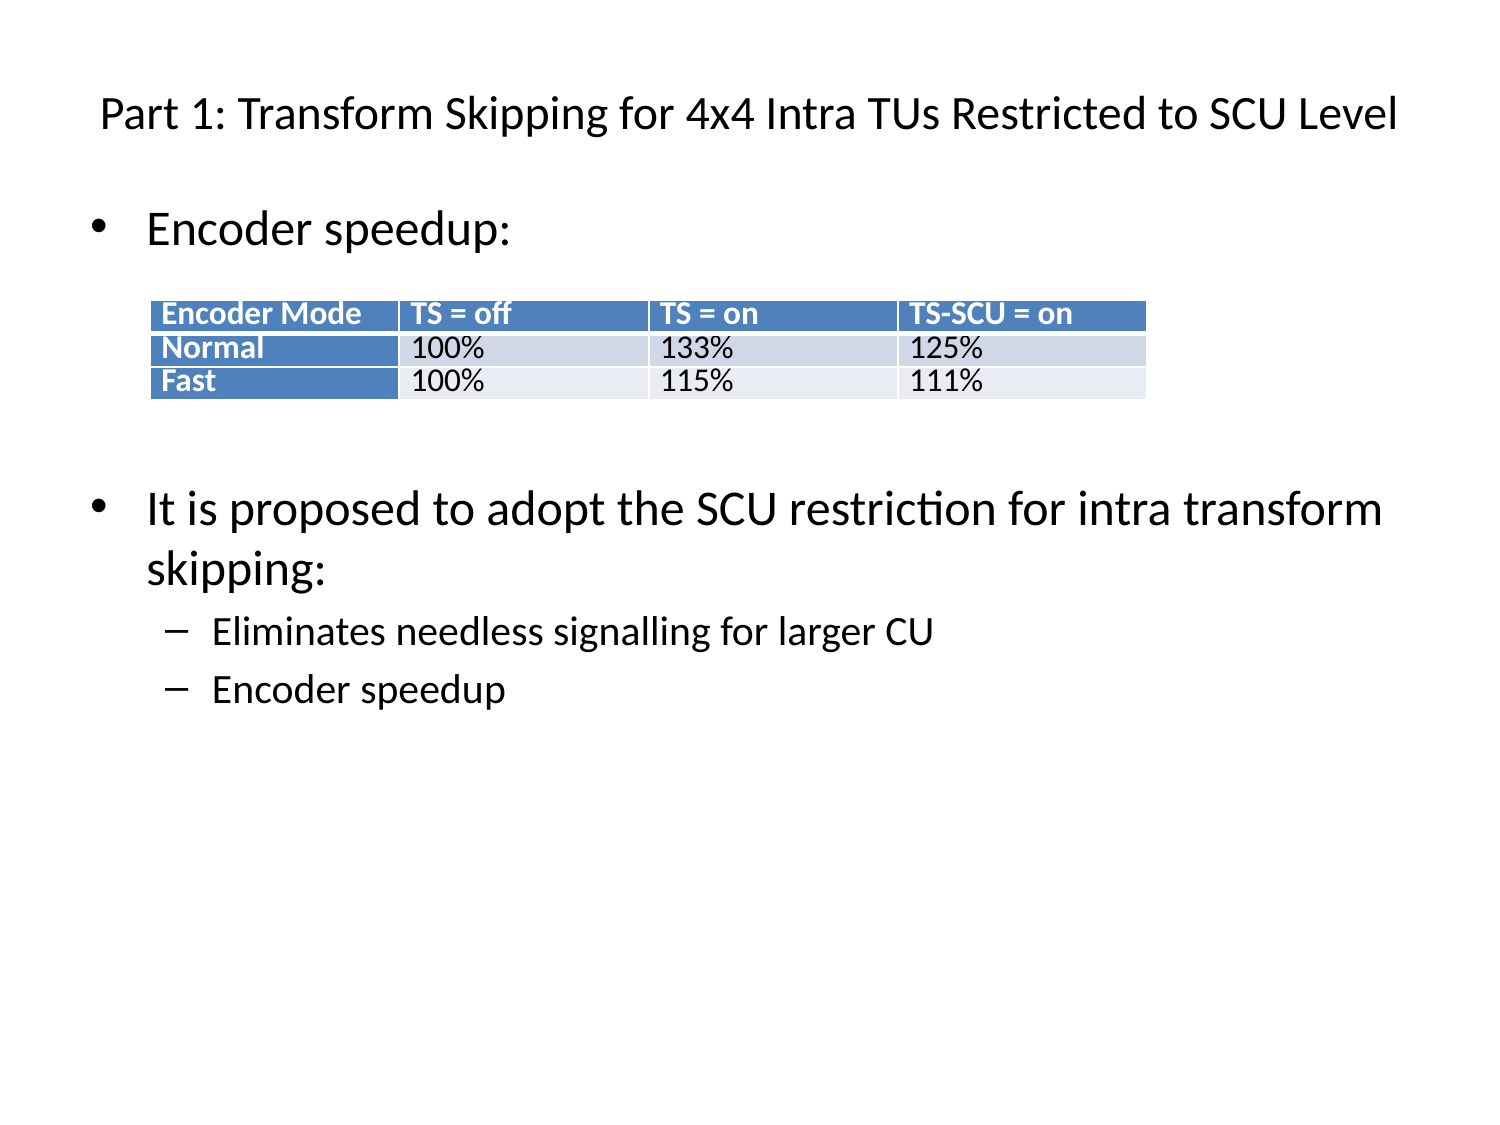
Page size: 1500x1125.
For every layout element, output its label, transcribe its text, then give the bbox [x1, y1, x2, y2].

table_cell 133% [650, 336, 897, 366]
table_cell 100% [400, 368, 648, 399]
table_header TS-SCU = on [899, 301, 1146, 331]
table_header Encoder Mode [151, 301, 398, 331]
table_header TS = on [650, 301, 897, 331]
title Part 1: Transform Skipping for 4x4 Intra TUs Restricted to SCU Level [75, 45, 1425, 175]
table_cell 115% [650, 368, 897, 399]
table_cell 100% [400, 336, 648, 366]
table_cell Fast [151, 368, 398, 399]
list Encoder speedup: It is proposed to adopt the SCU restriction for intra transform skipping: Eliminates needless signalling for larger CU Encoder speedup [75, 187, 1425, 1005]
table_cell 125% [899, 336, 1146, 366]
table_cell Normal [151, 336, 398, 366]
table_header TS = off [400, 301, 648, 331]
table_cell 111% [899, 368, 1146, 399]
